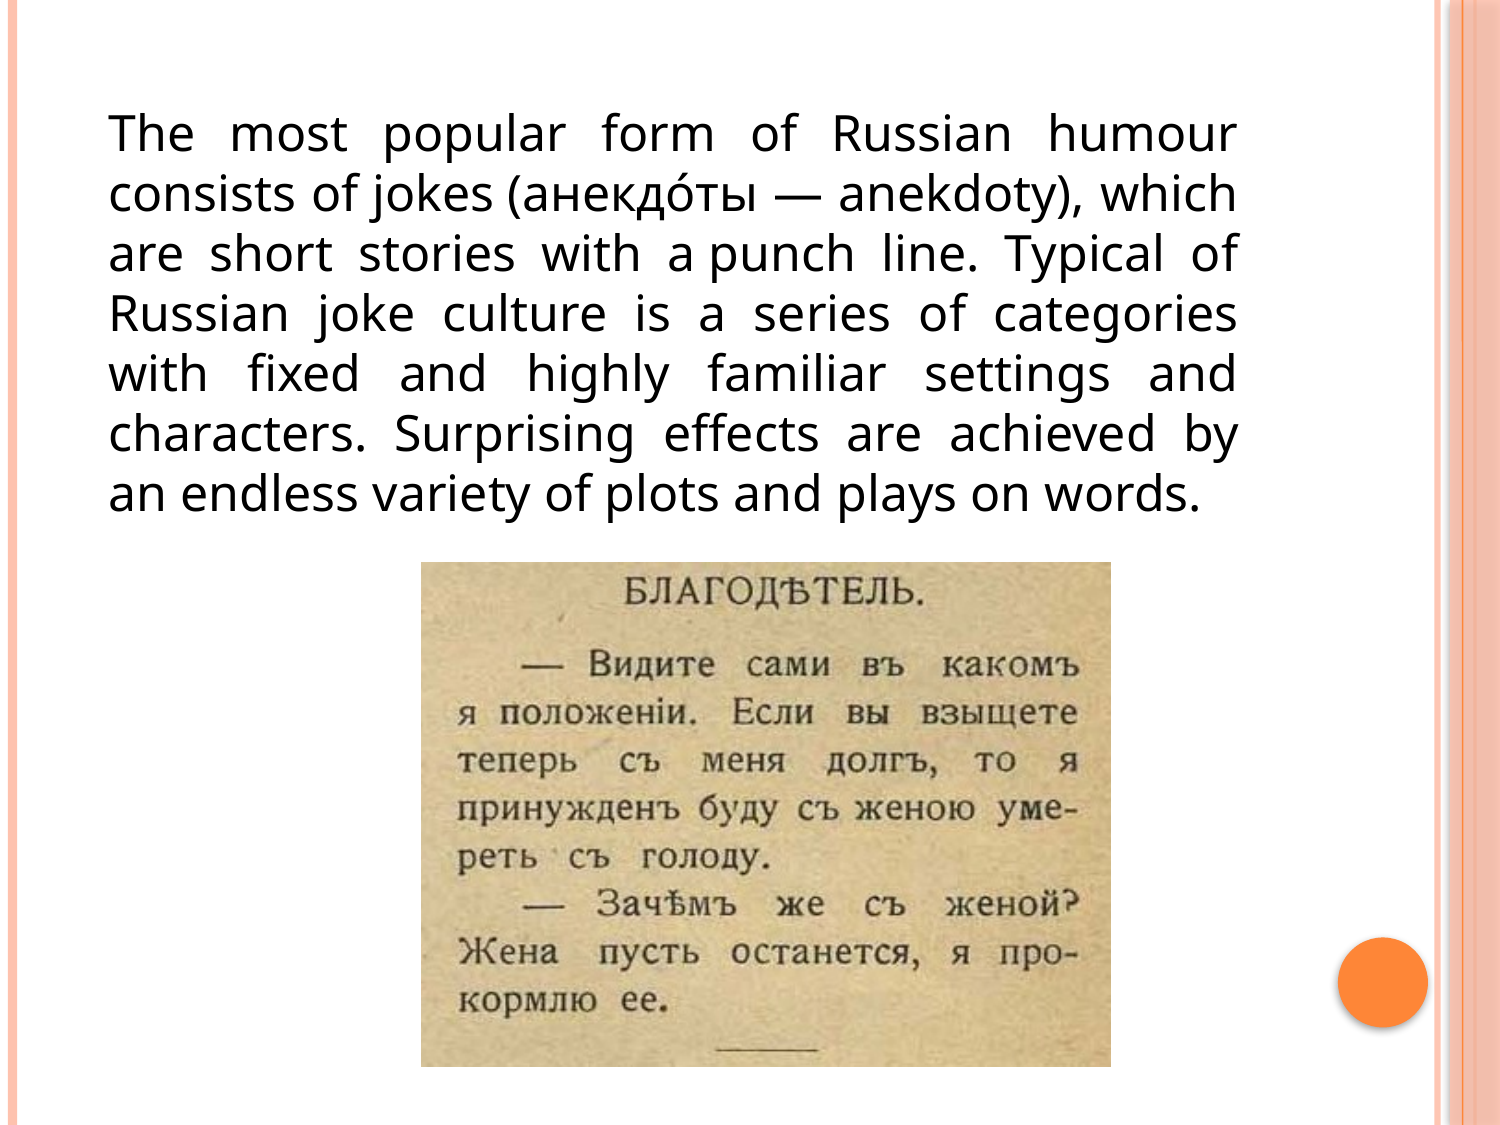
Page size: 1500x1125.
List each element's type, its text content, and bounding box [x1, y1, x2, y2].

text_box The most popular form of Russian humour consists of jokes (анекдо́ты — anekdoty), which are short stories with a punch line. Typical of Russian joke culture is a series of categories with fixed and highly familiar settings and characters. Surprising effects are achieved by an endless variety of plots and plays on words. [93, 93, 1254, 529]
picture [421, 561, 1112, 1067]
